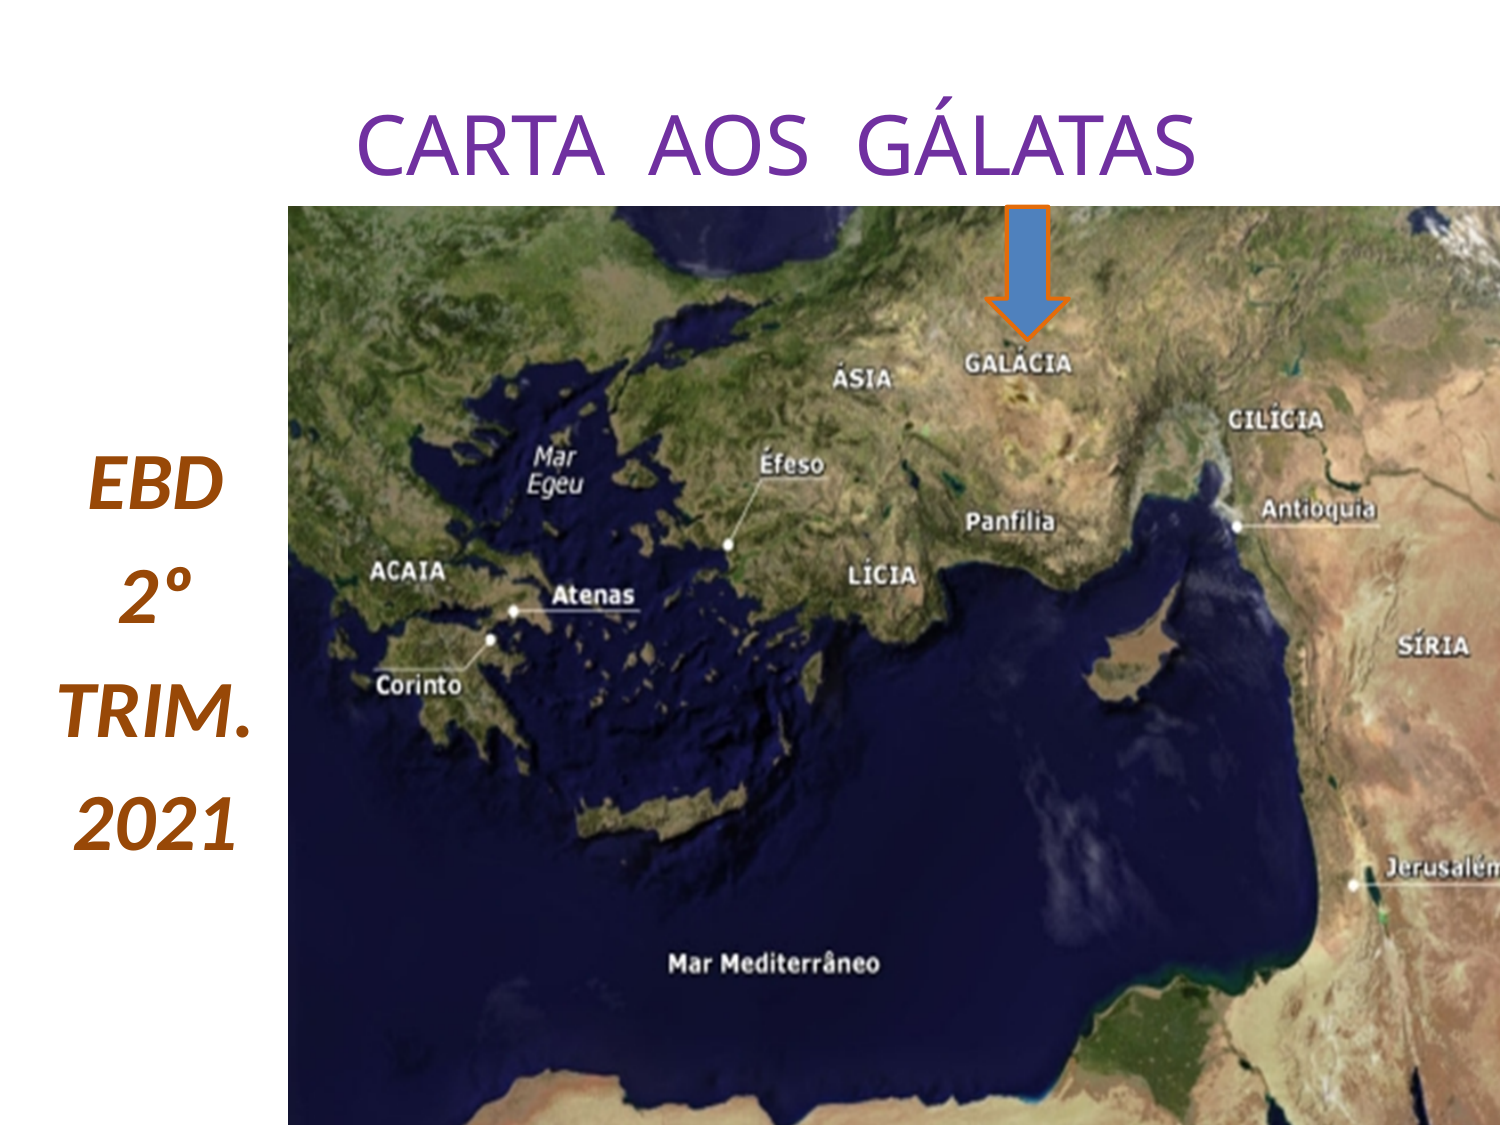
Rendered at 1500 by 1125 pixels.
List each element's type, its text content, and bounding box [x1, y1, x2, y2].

subtitle EBD 2º TRIM. 2021 [22, 420, 282, 888]
text_box CARTA AOS GÁLATAS [123, 85, 1430, 200]
picture [287, 206, 1500, 1125]
